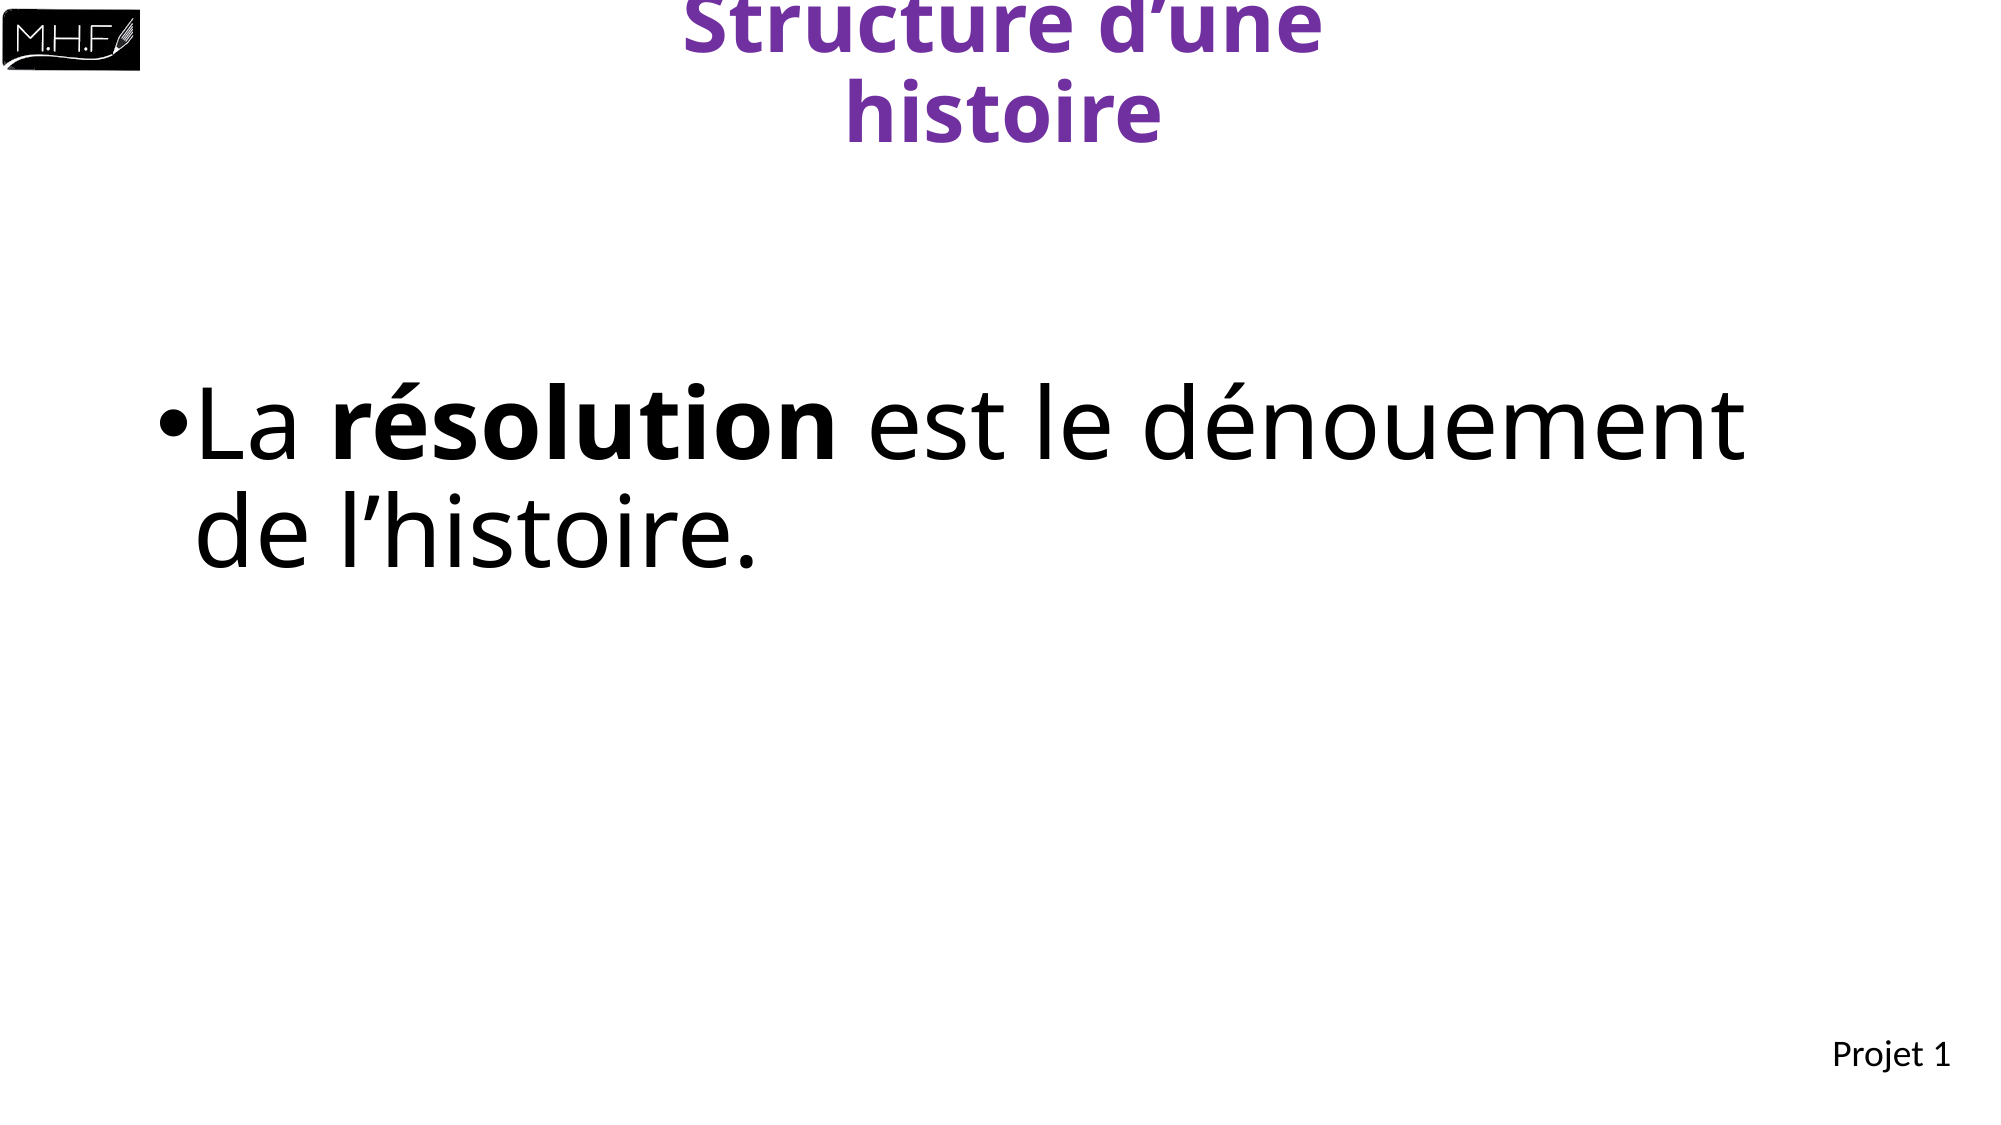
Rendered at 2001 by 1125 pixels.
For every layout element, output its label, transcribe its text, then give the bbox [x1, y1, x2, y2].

picture [0, 7, 140, 74]
text_box Projet 1 [1362, 1021, 1967, 1082]
list La résolution est le dénouement de l’histoire. [141, 366, 1867, 687]
title Structure d’une histoire [596, 29, 1412, 112]
